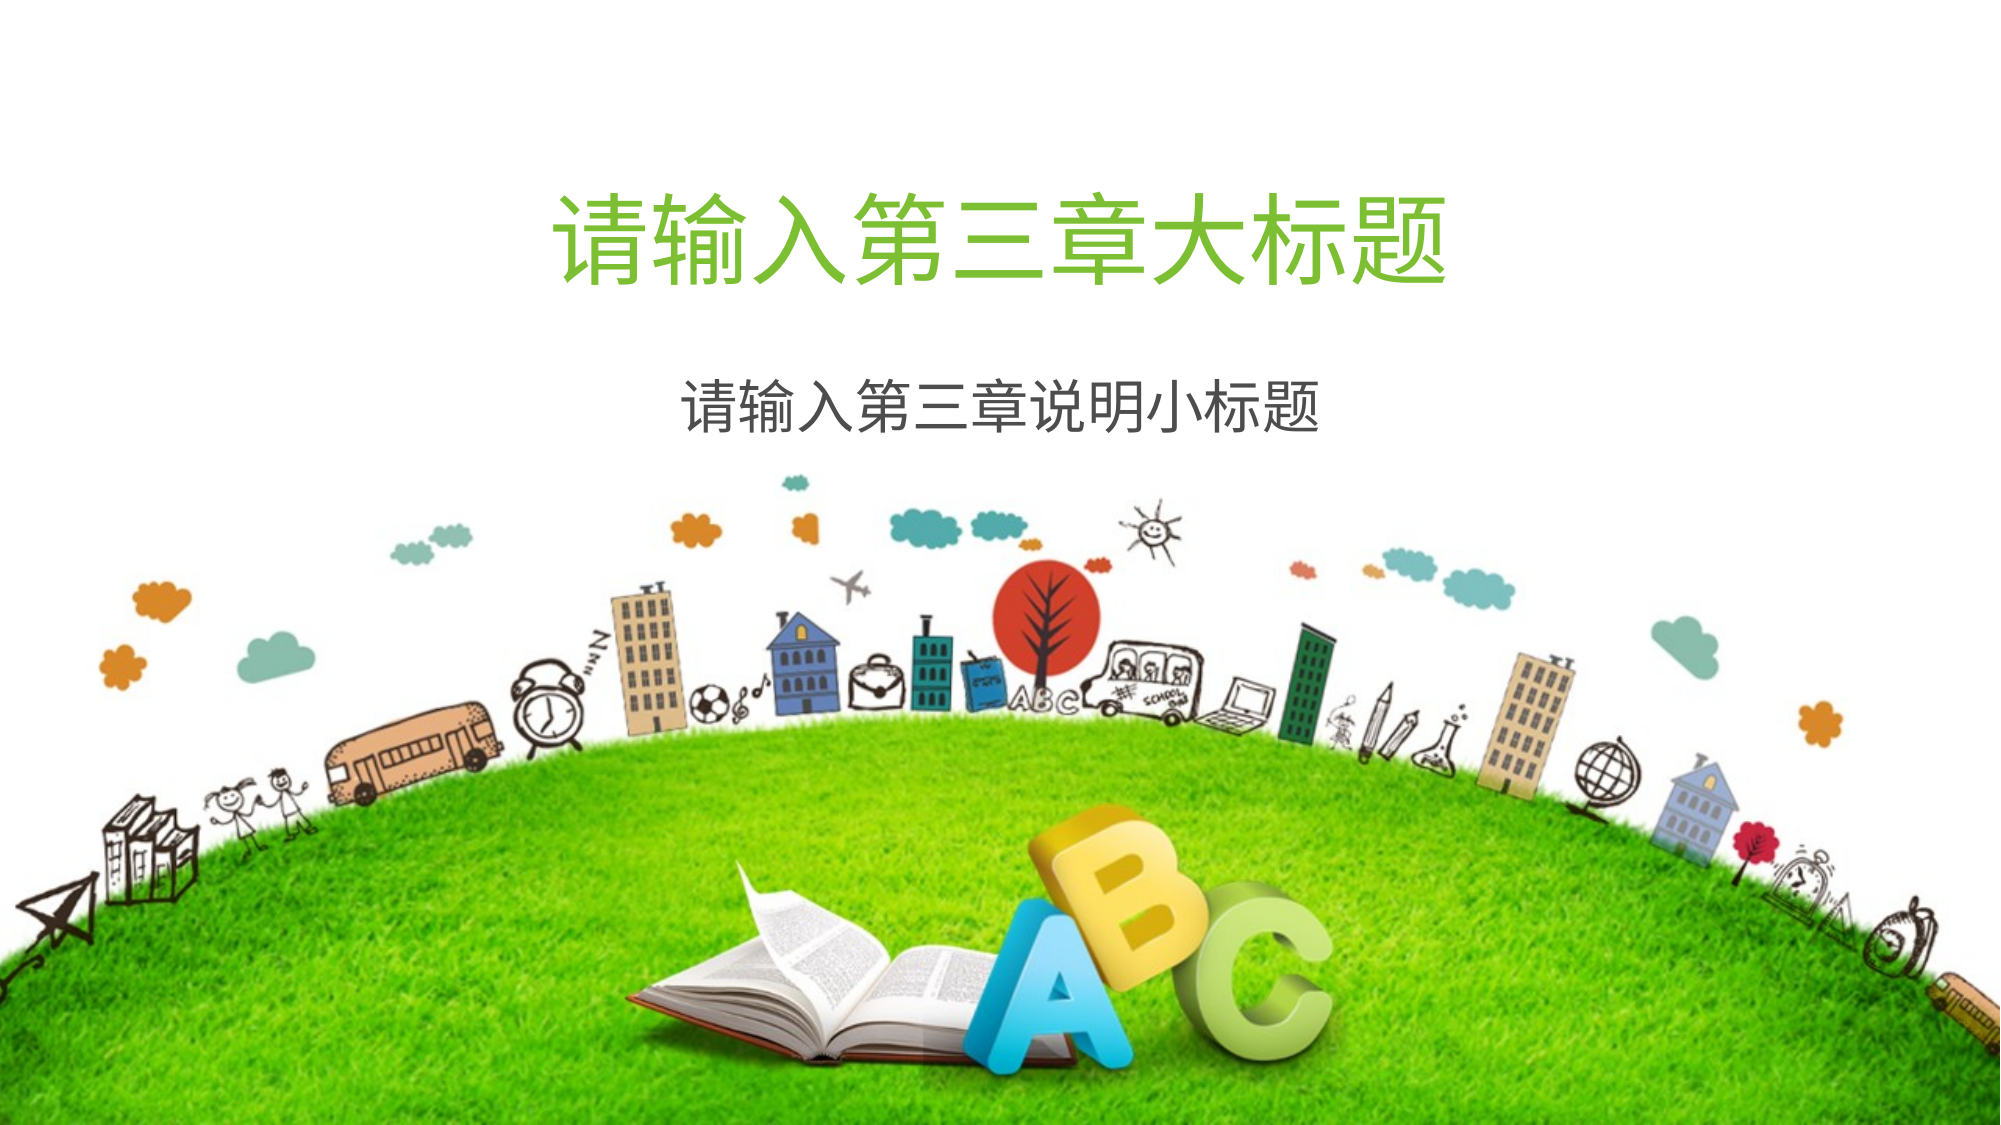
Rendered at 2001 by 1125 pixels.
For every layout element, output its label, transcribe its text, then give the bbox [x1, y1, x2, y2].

title 请输入第三章大标题 [138, 129, 1862, 306]
picture [0, 0, 2000, 1125]
list 请输入第三章说明小标题 [240, 327, 1760, 478]
